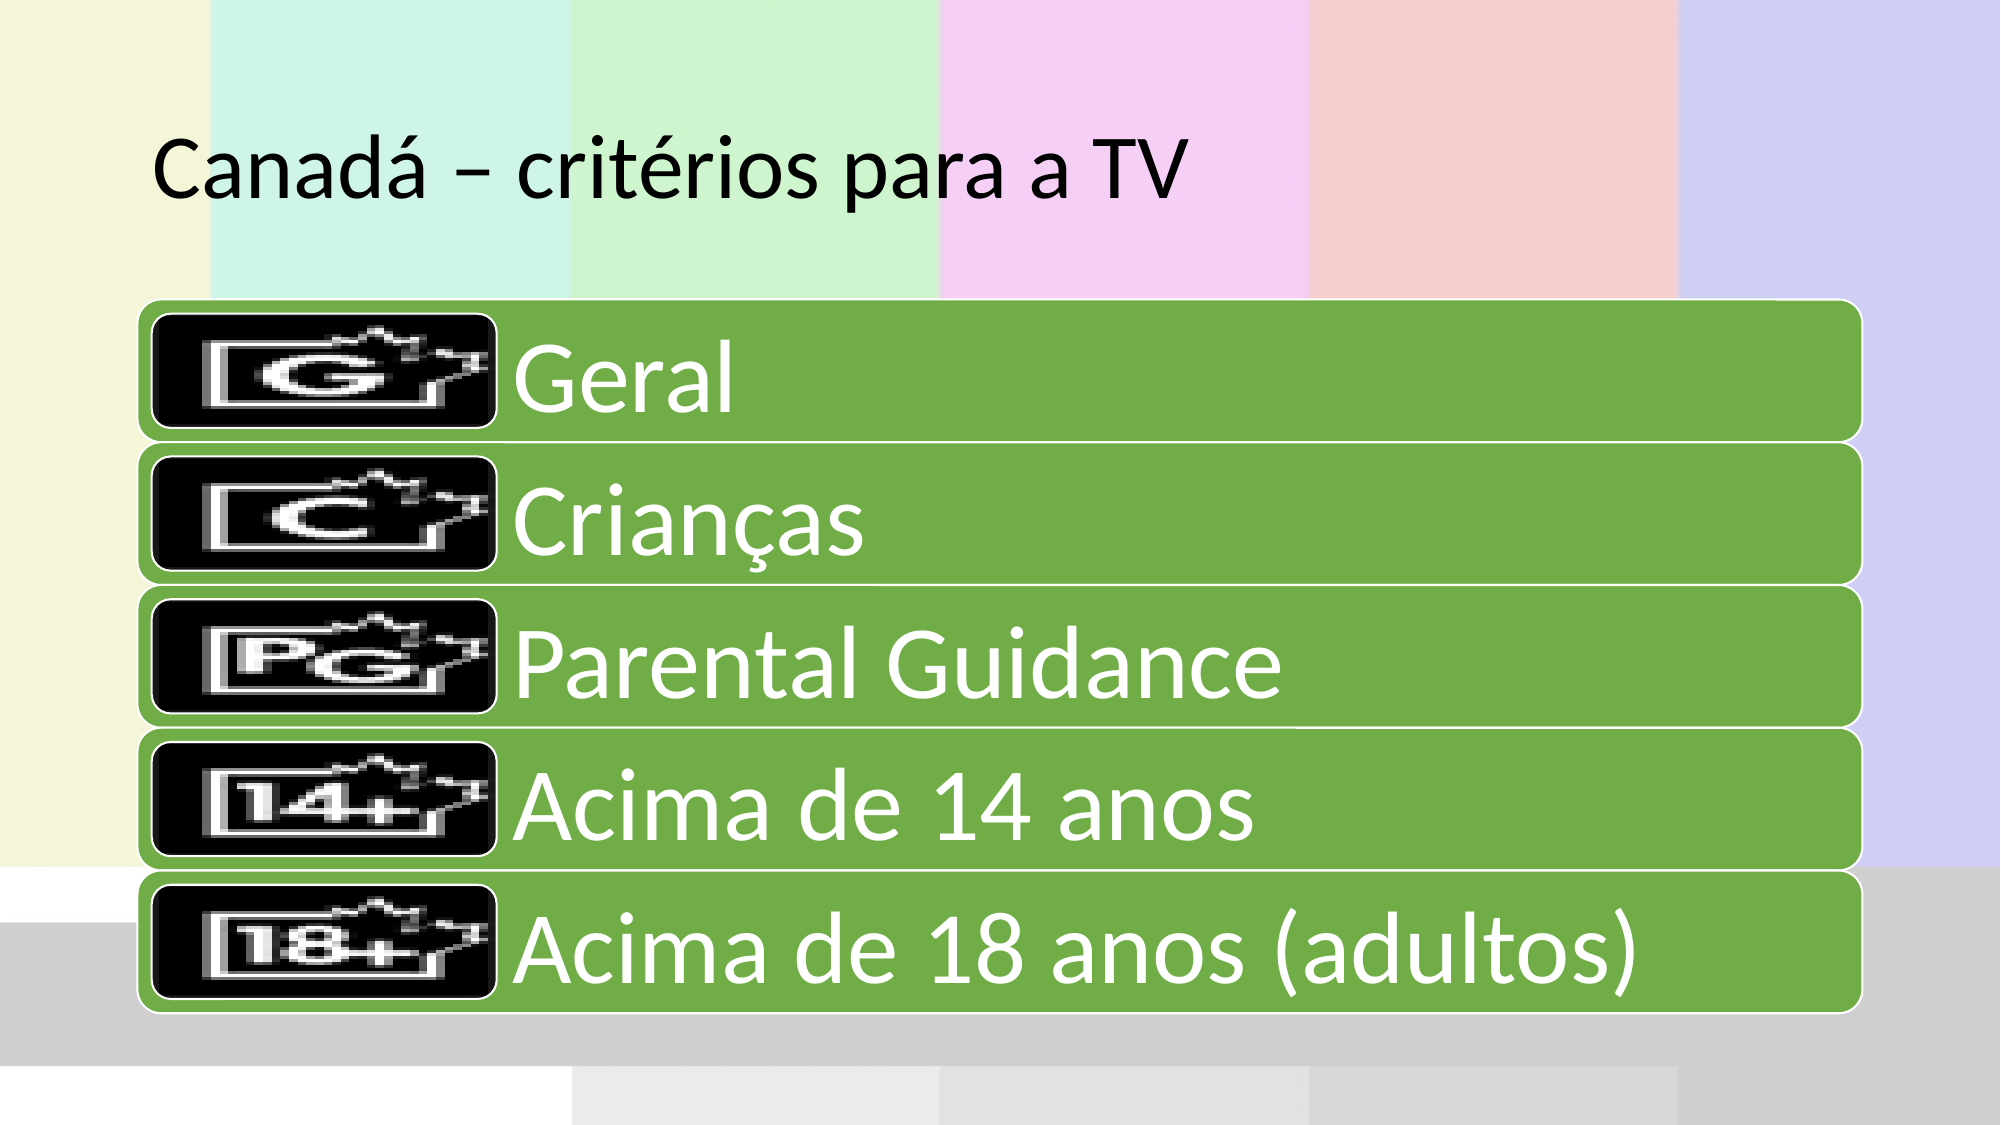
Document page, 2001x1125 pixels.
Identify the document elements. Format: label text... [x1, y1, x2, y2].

title Canadá – critérios para a TV [137, 59, 1863, 278]
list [137, 299, 1863, 1014]
